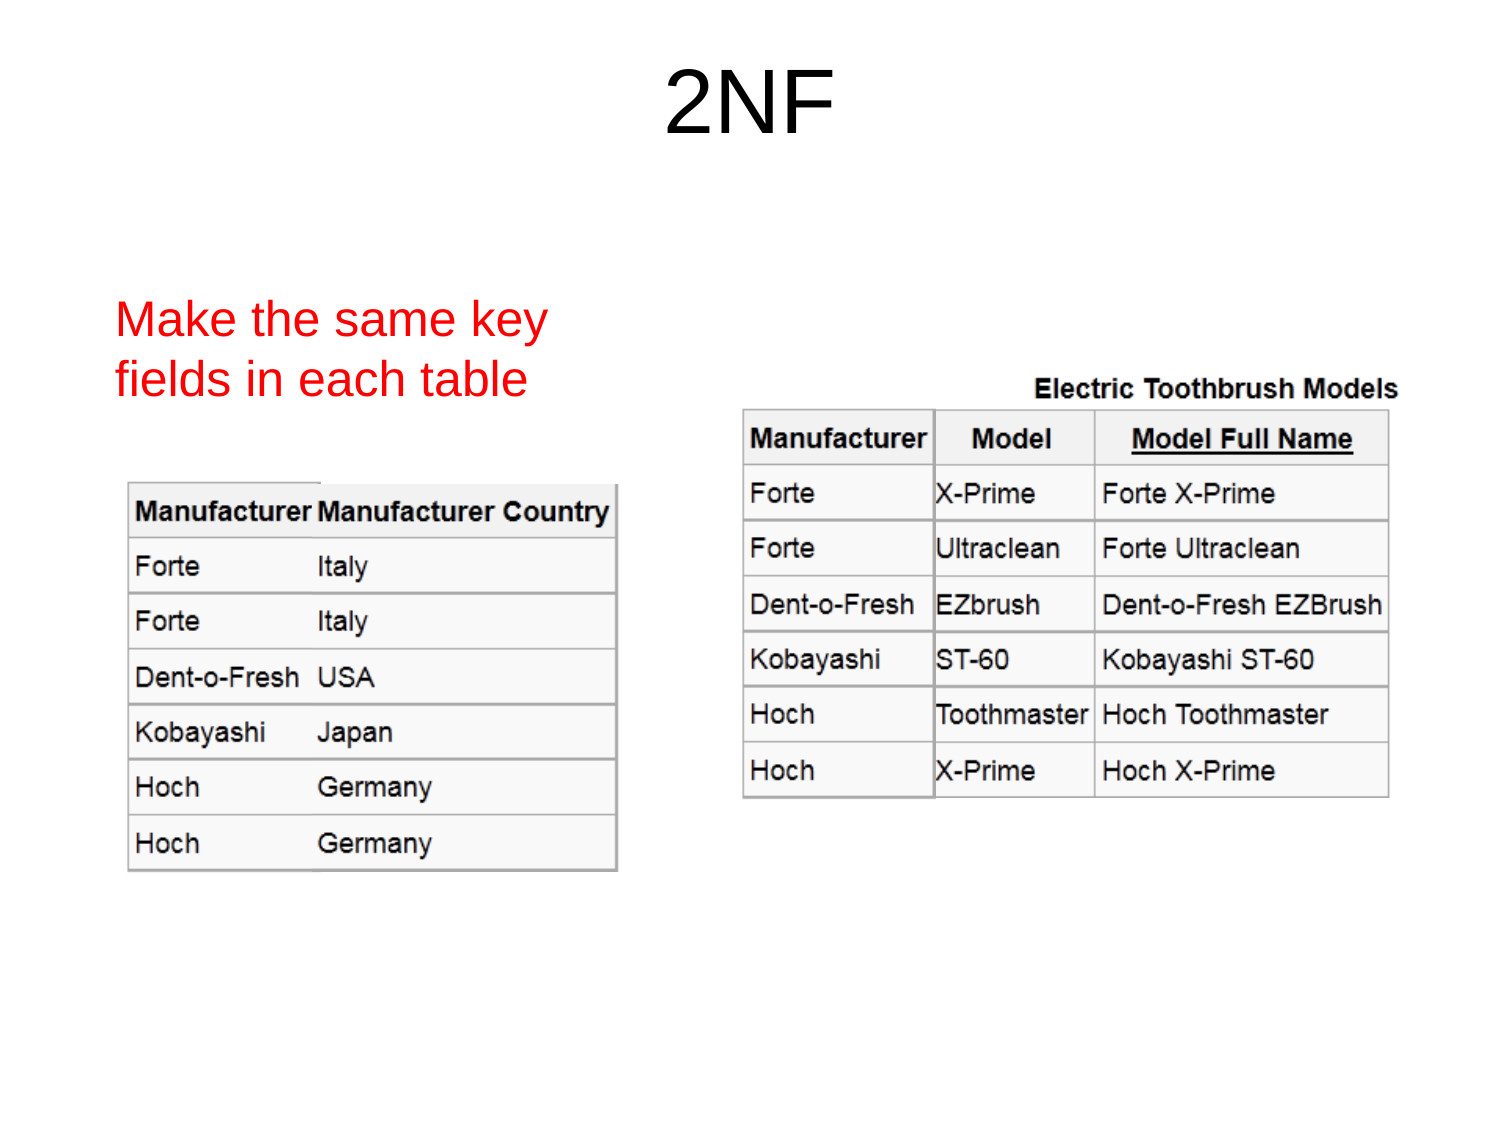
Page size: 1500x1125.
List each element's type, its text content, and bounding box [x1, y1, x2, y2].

text_box Make the same key fields in each table [100, 278, 644, 414]
picture [123, 479, 620, 880]
picture [737, 361, 1411, 807]
title 2NF [74, 44, 1426, 150]
